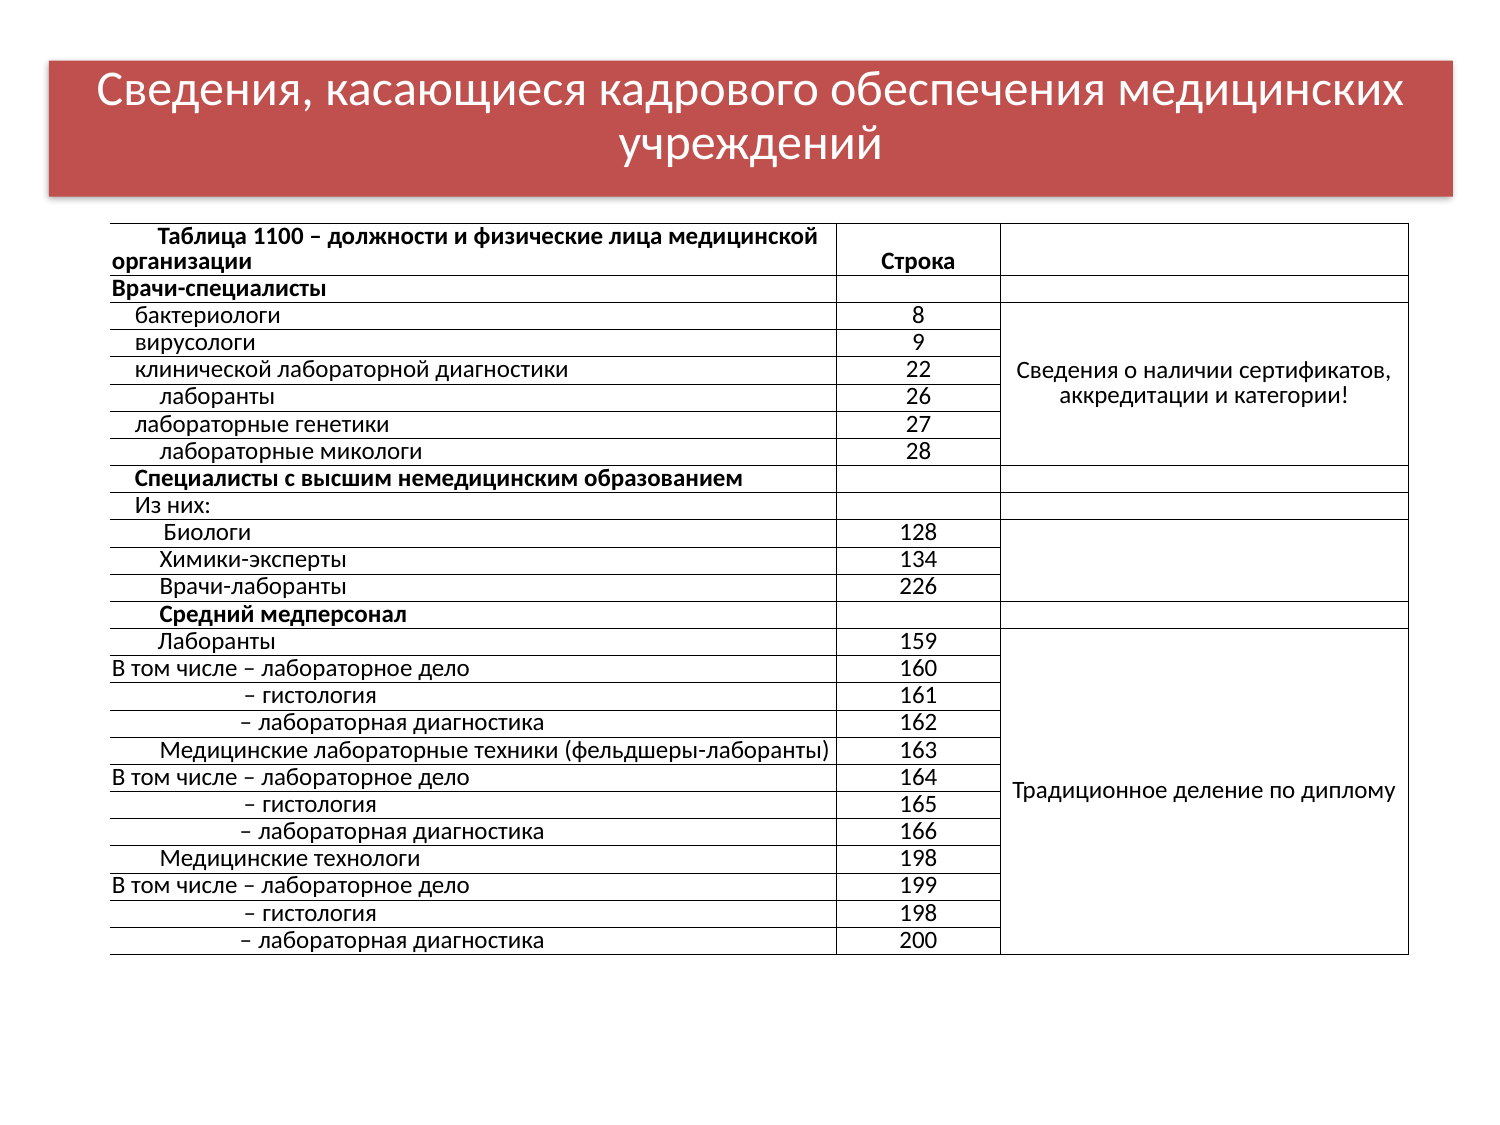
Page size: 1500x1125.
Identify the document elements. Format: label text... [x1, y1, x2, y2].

table_cell Врачи-специалисты [110, 276, 836, 302]
table_cell клинической лабораторной диагностики [110, 357, 836, 384]
table_cell Медицинские технологи [110, 846, 836, 873]
table_cell – гистология [110, 901, 836, 927]
table_cell Средний медперсонал [110, 602, 836, 628]
table_cell Сведения о наличии сертификатов, аккредитации и категории! [1001, 303, 1408, 465]
table_cell [837, 493, 1000, 519]
table_cell 134 [837, 548, 1000, 574]
table_cell Химики-эксперты [110, 548, 836, 574]
table_cell 198 [837, 901, 1000, 927]
table_cell бактериологи [110, 303, 836, 329]
table_cell [1001, 602, 1408, 628]
table_cell 162 [837, 711, 1000, 737]
table_cell вирусологи [110, 330, 836, 356]
table_cell лабораторные генетики [110, 412, 836, 438]
table_cell Биологи [110, 520, 836, 547]
table_cell Врачи-лаборанты [110, 575, 836, 601]
table_cell 163 [837, 738, 1000, 764]
table_header [1001, 224, 1408, 275]
table_cell 160 [837, 656, 1000, 682]
table_cell [1001, 520, 1408, 601]
table_cell 165 [837, 792, 1000, 818]
table_cell 8 [837, 303, 1000, 329]
table_cell 166 [837, 819, 1000, 845]
table_cell – лабораторная диагностика [110, 711, 836, 737]
table_cell лаборанты [110, 385, 836, 411]
table_cell В том числе – лабораторное дело [110, 874, 836, 900]
table_cell 226 [837, 575, 1000, 601]
table_cell 199 [837, 874, 1000, 900]
table_header Строка [837, 224, 1000, 275]
table_cell – лабораторная диагностика [110, 928, 836, 954]
table_cell 28 [837, 439, 1000, 465]
table_cell 27 [837, 412, 1000, 438]
table_cell [1001, 493, 1408, 519]
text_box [48, 60, 1454, 197]
table_cell 26 [837, 385, 1000, 411]
table_cell 128 [837, 520, 1000, 547]
table_cell [837, 466, 1000, 492]
table_cell В том числе – лабораторное дело [110, 765, 836, 791]
table_cell Специалисты с высшим немедицинским образованием [110, 466, 836, 492]
table_cell 200 [837, 928, 1000, 954]
table_header Таблица 1100 – должности и физические лица медицинской организации [110, 224, 836, 275]
table_cell [1001, 466, 1408, 492]
table_cell 164 [837, 765, 1000, 791]
table_cell Медицинские лабораторные техники (фельдшеры-лаборанты) [110, 738, 836, 764]
table_cell 22 [837, 357, 1000, 384]
table_cell 198 [837, 846, 1000, 873]
table_cell [837, 276, 1000, 302]
table_cell В том числе – лабораторное дело [110, 656, 836, 682]
table_cell – гистология [110, 683, 836, 710]
table_cell 161 [837, 683, 1000, 710]
table_cell Лаборанты [110, 629, 836, 655]
table_cell – гистология [110, 792, 836, 818]
table_cell – лабораторная диагностика [110, 819, 836, 845]
table_cell лабораторные микологи [110, 439, 836, 465]
table_cell [837, 602, 1000, 628]
table_cell [1001, 276, 1408, 302]
table_cell Из них: [110, 493, 836, 519]
table_cell 159 [837, 629, 1000, 655]
table_cell Традиционное деление по диплому [1001, 629, 1408, 954]
table_cell 9 [837, 330, 1000, 356]
